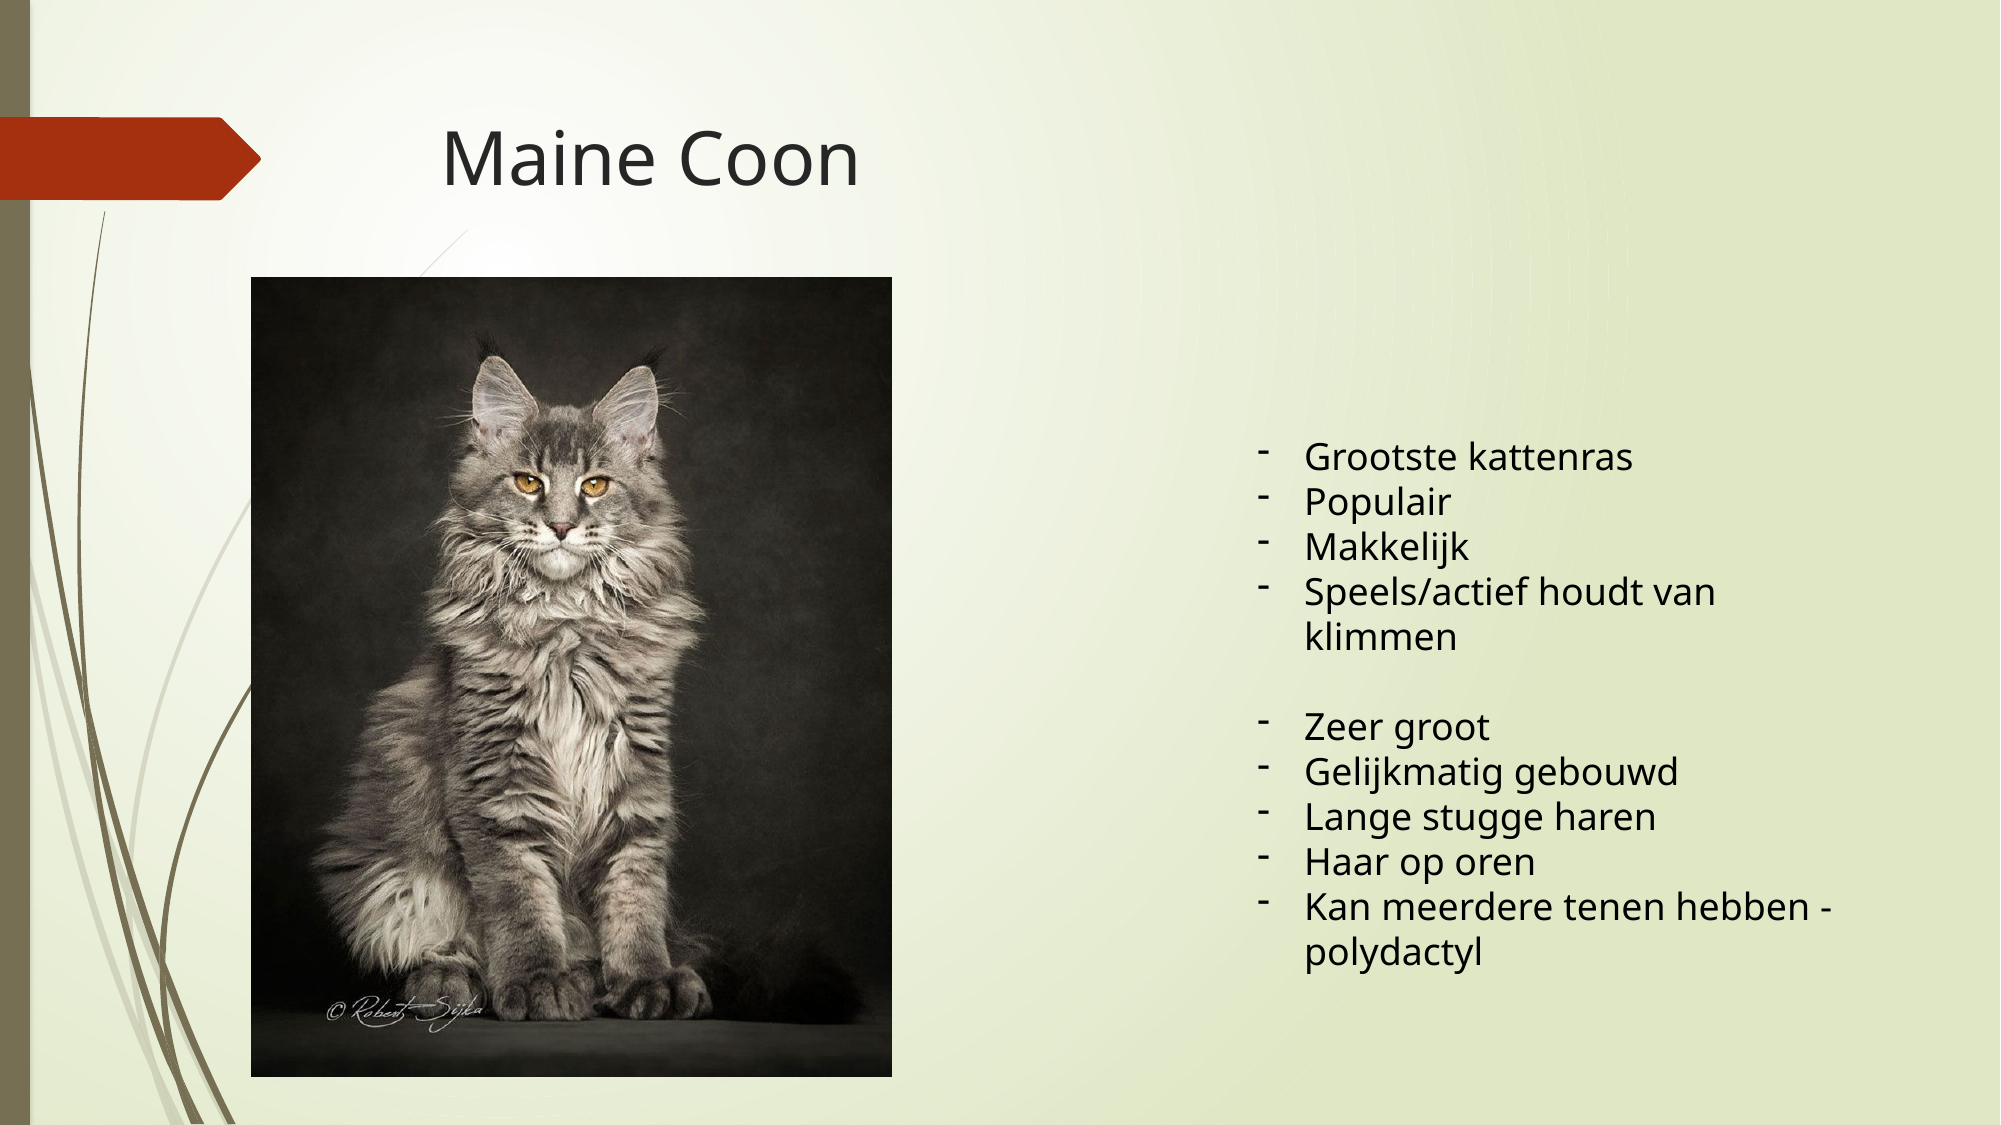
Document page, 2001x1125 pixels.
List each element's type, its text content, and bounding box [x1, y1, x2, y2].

title Maine Coon [425, 102, 1888, 313]
text_box Grootste kattenras Populair Makkelijk Speels/actief houdt van klimmen Zeer groot Gelijkmatig gebouwd Lange stugge haren Haar op oren Kan meerdere tenen hebben - polydactyl [1242, 425, 1863, 980]
picture [251, 277, 892, 1077]
